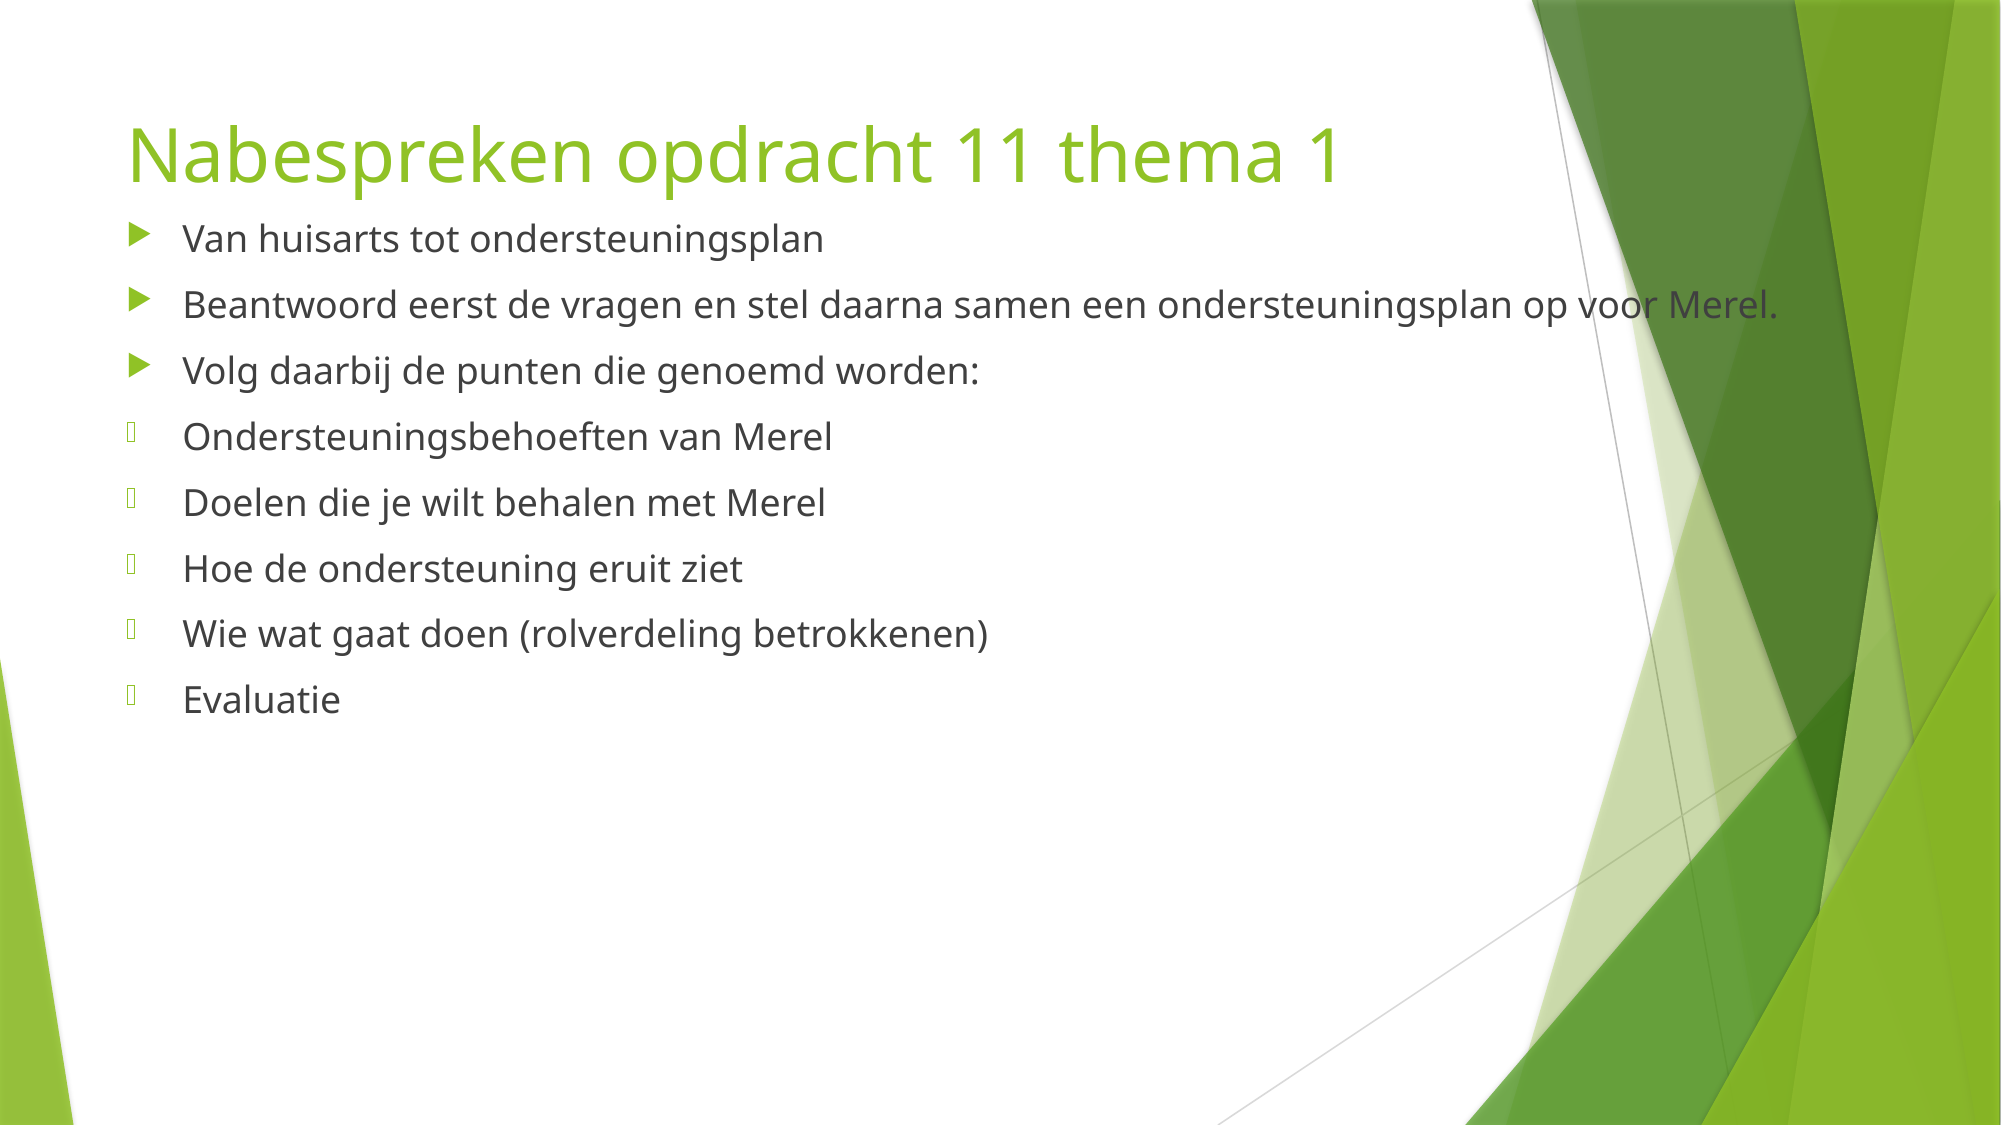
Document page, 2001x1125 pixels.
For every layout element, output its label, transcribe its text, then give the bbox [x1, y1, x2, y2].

title Nabespreken opdracht 11 thema 1 [111, 99, 1522, 207]
list Van huisarts tot ondersteuningsplan Beantwoord eerst de vragen en stel daarna samen een ondersteuningsplan op voor Merel. Volg daarbij de punten die genoemd worden: Ondersteuningsbehoeften van Merel Doelen die je wilt behalen met Merel Hoe de ondersteuning eruit ziet Wie wat gaat doen (rolverdeling betrokkenen) Evaluatie [111, 207, 1918, 845]
